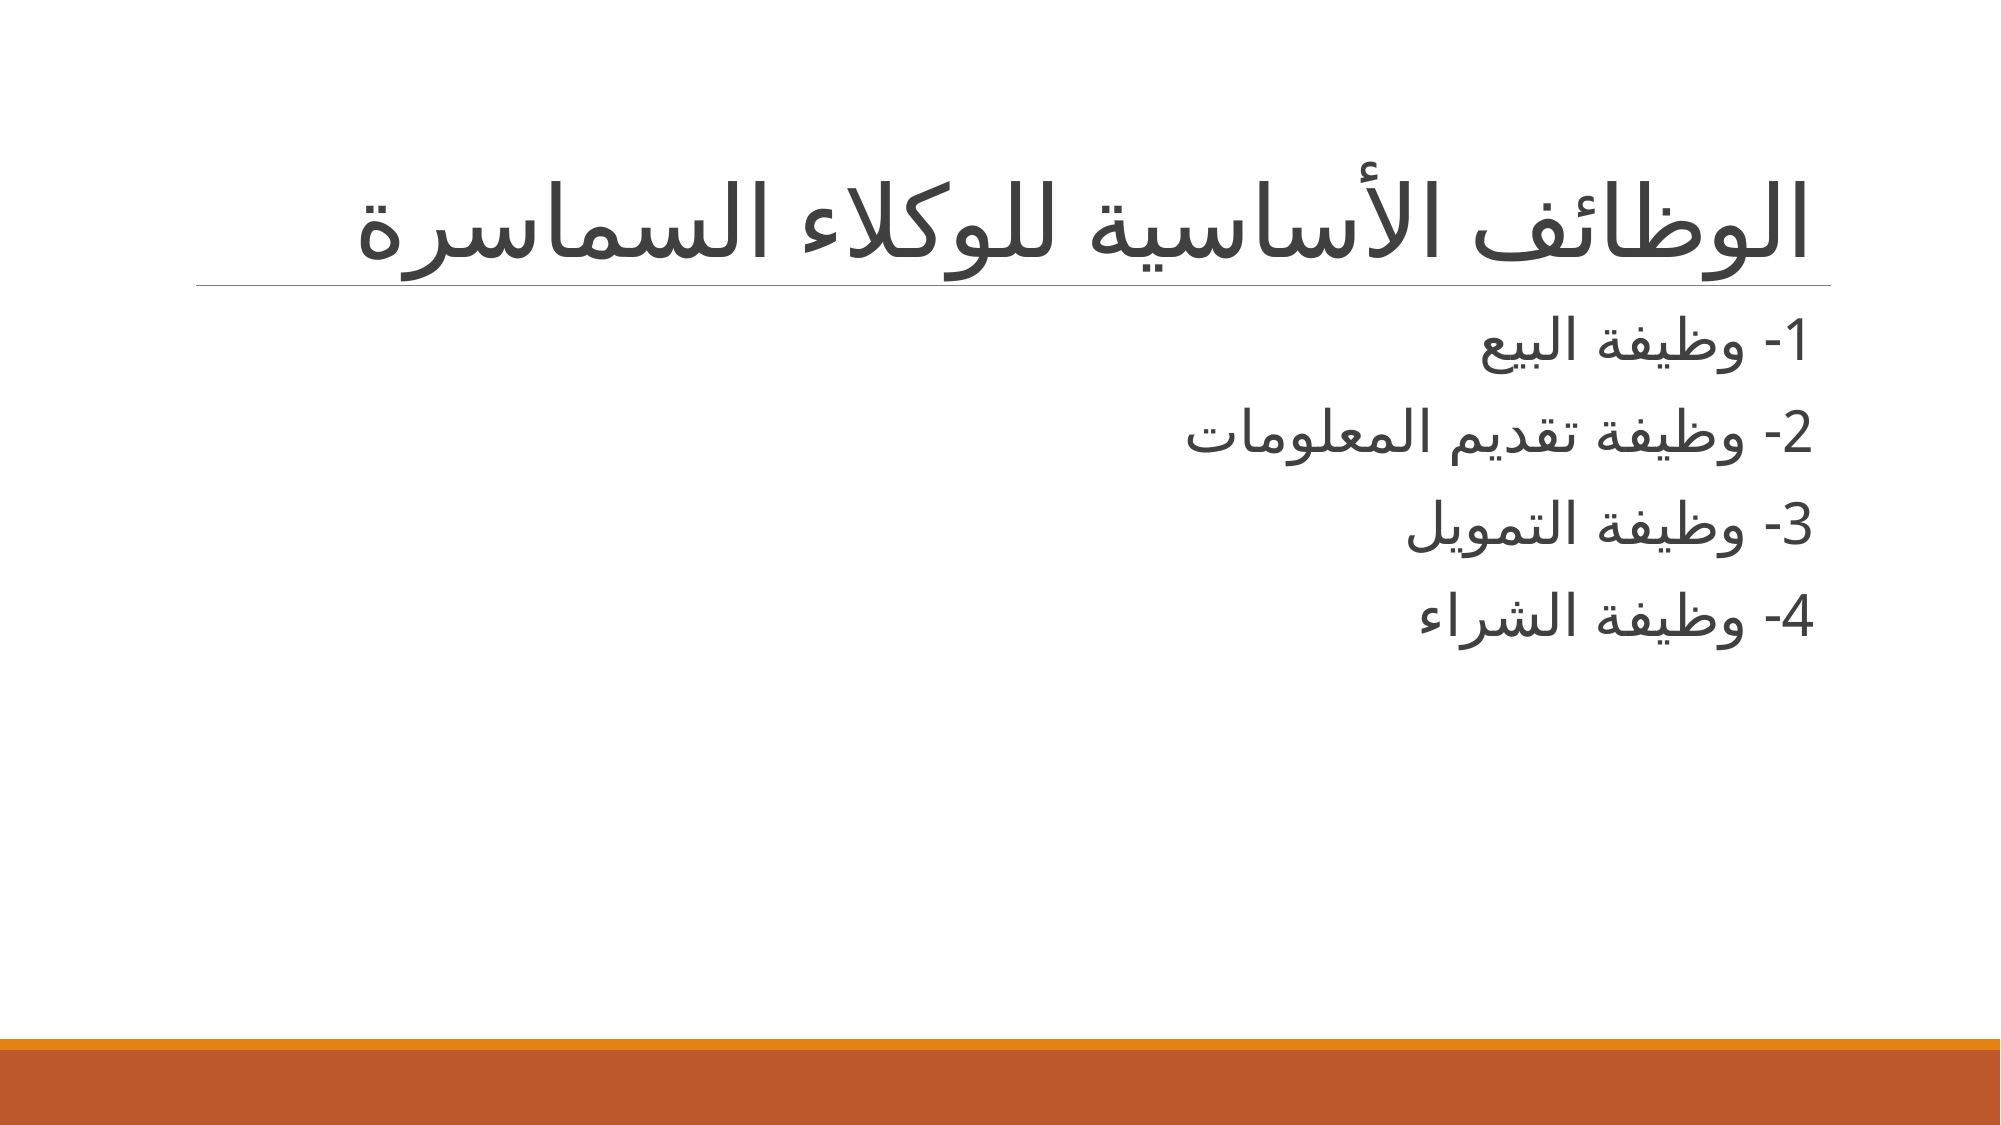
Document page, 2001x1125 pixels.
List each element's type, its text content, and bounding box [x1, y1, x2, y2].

title الوظائف الأساسية للوكلاء السماسرة [180, 47, 1830, 285]
list 1- وظيفة البيع 2- وظيفة تقديم المعلومات 3- وظيفة التمويل 4- وظيفة الشراء [180, 302, 1830, 963]
